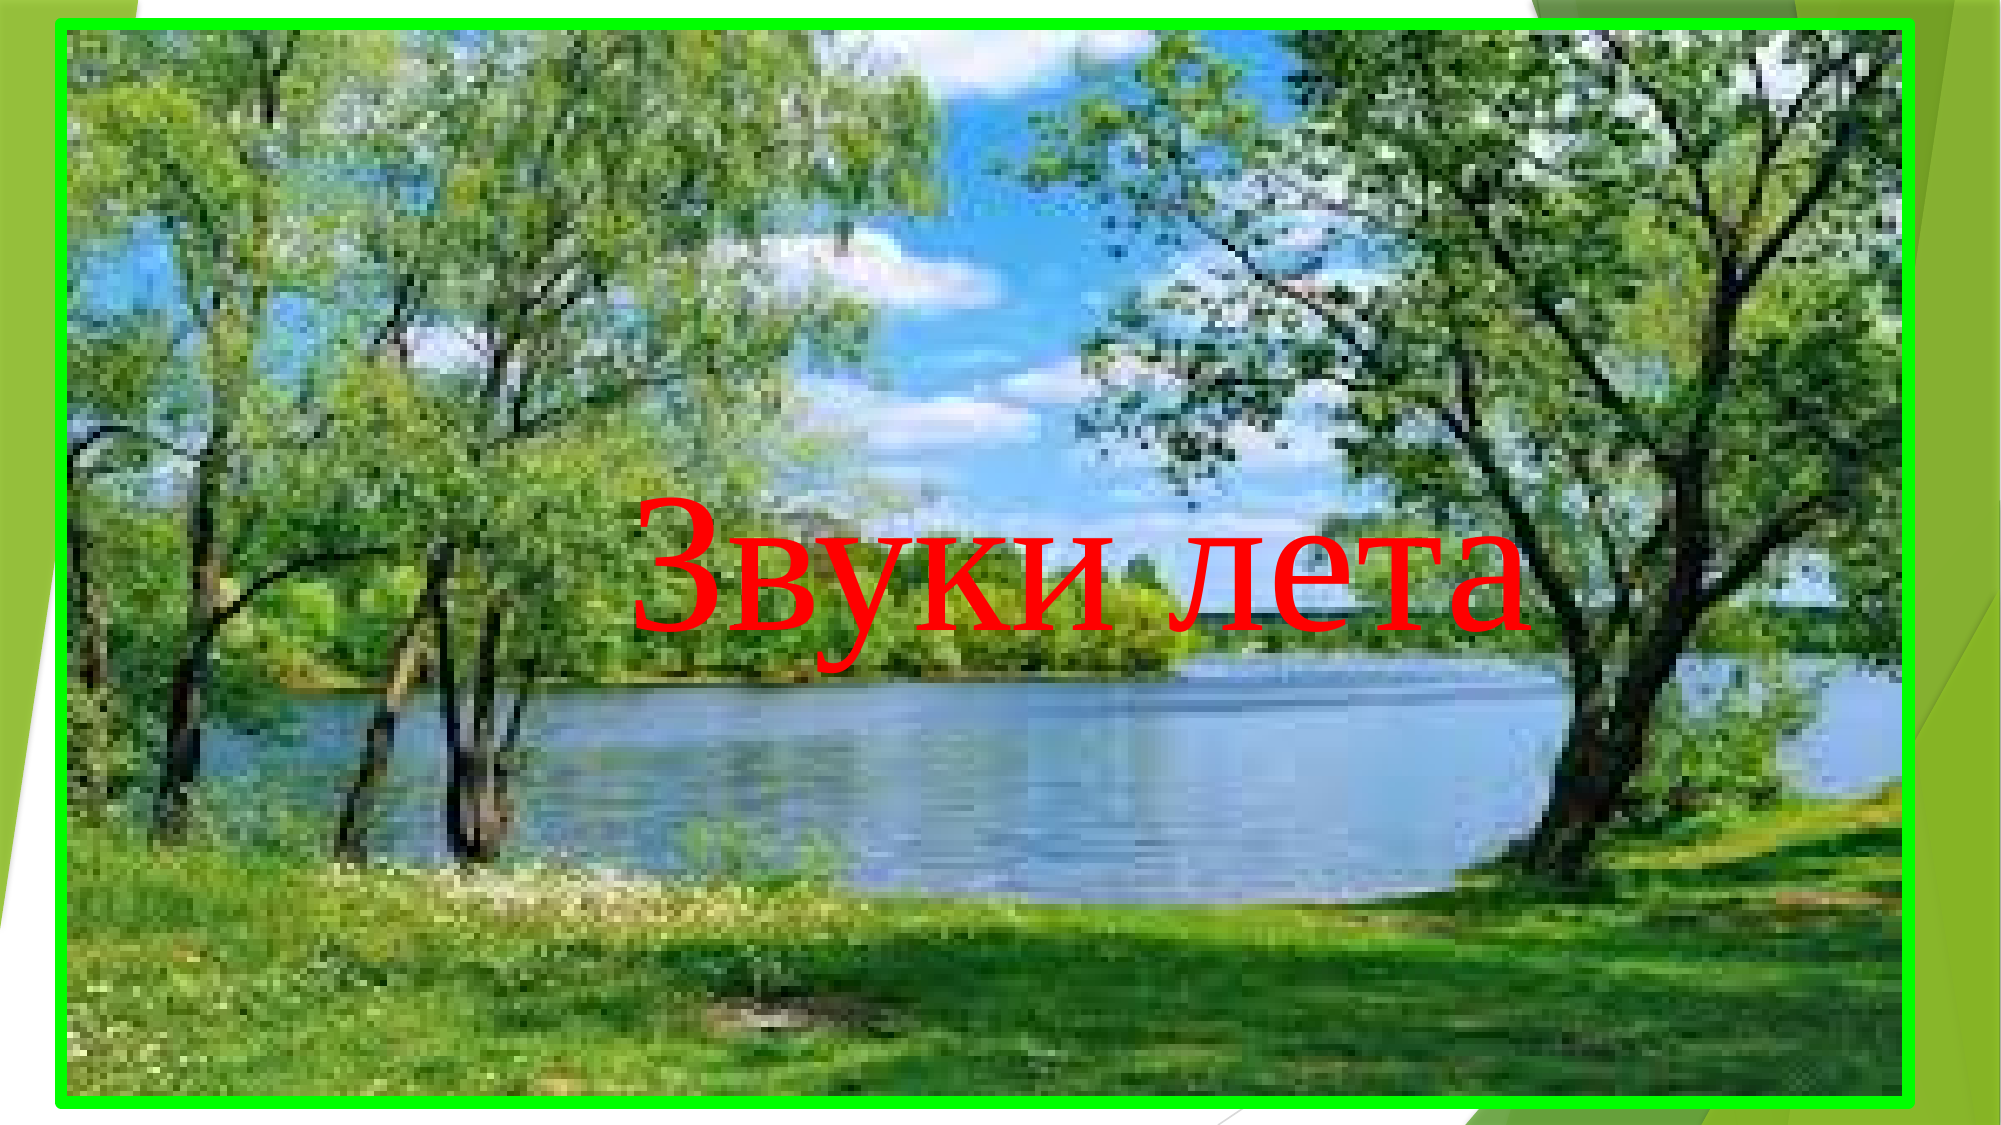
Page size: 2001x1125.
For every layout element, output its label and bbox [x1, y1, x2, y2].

picture [66, 29, 1903, 1097]
